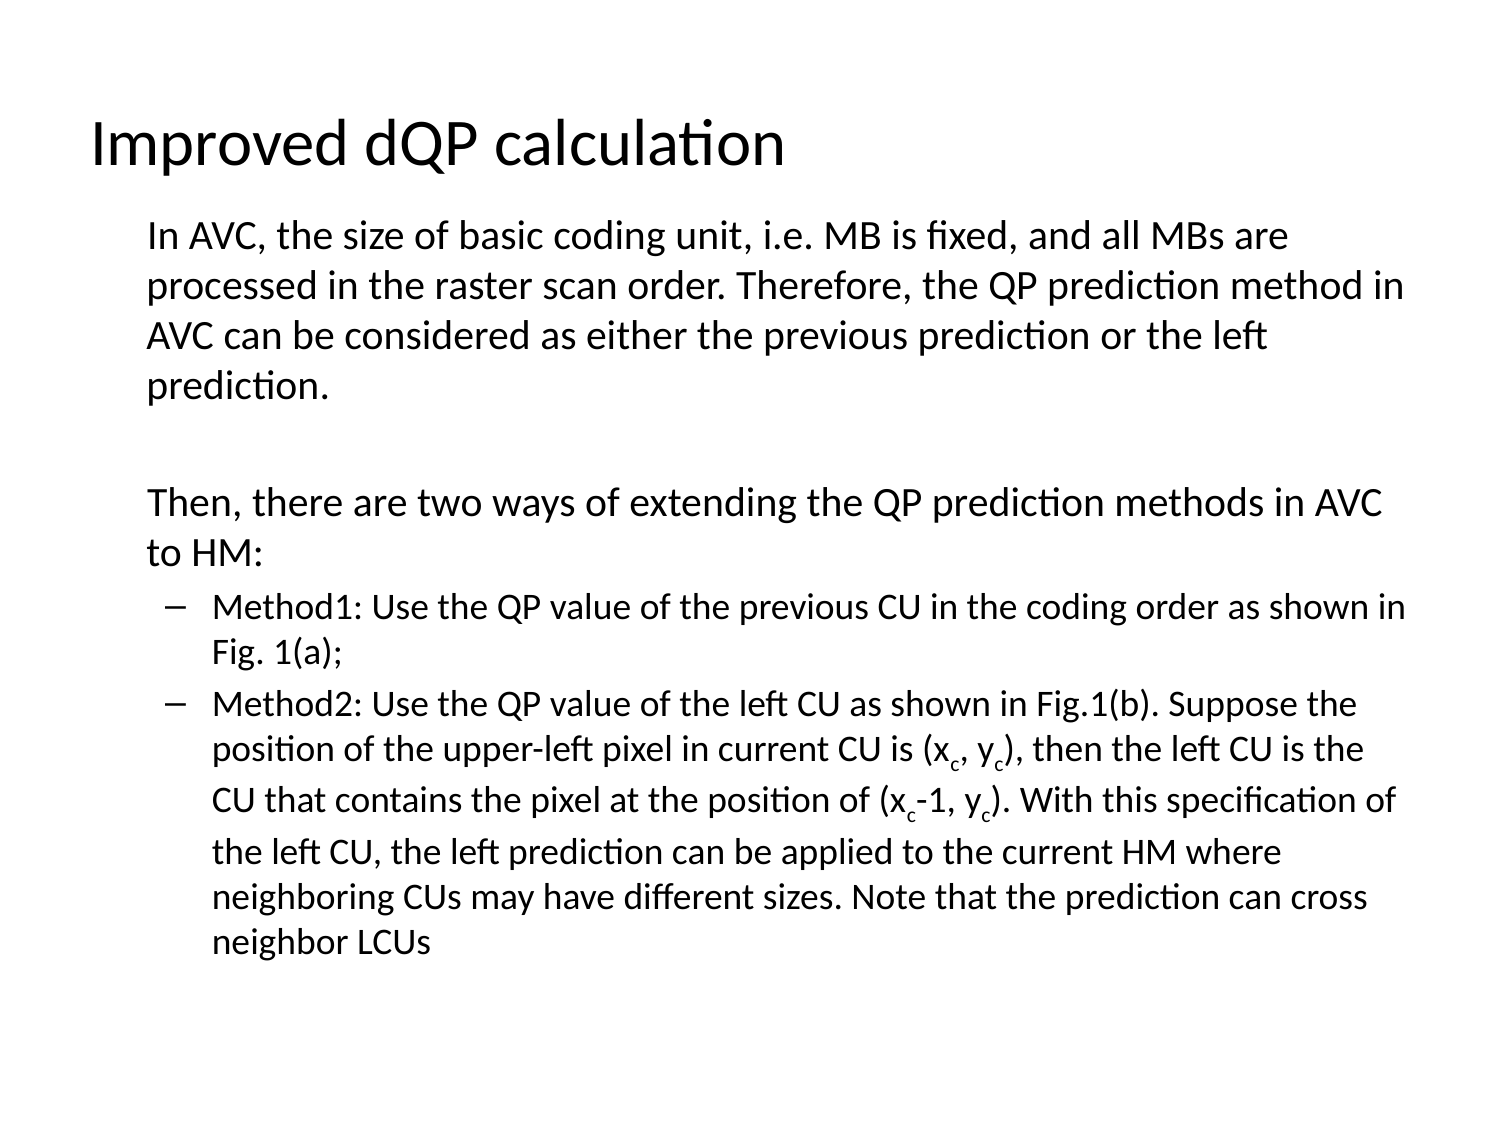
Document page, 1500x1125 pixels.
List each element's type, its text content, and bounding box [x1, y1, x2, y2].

title Improved dQP calculation [75, 45, 1425, 200]
list In AVC, the size of basic coding unit, i.e. MB is fixed, and all MBs are processed in the raster scan order. Therefore, the QP prediction method in AVC can be considered as either the previous prediction or the left prediction. Then, there are two ways of extending the QP prediction methods in AVC to HM: Method1: Use the QP value of the previous CU in the coding order as shown in Fig. 1(a); Method2: Use the QP value of the left CU as shown in Fig.1(b). Suppose the position of the upper-left pixel in current CU is (xc, yc), then the left CU is the CU that contains the pixel at the position of (xc-1, yc). With this specification of the left CU, the left prediction can be applied to the current HM where neighboring CUs may have different sizes. Note that the prediction can cross neighbor LCUs [75, 200, 1425, 1005]
